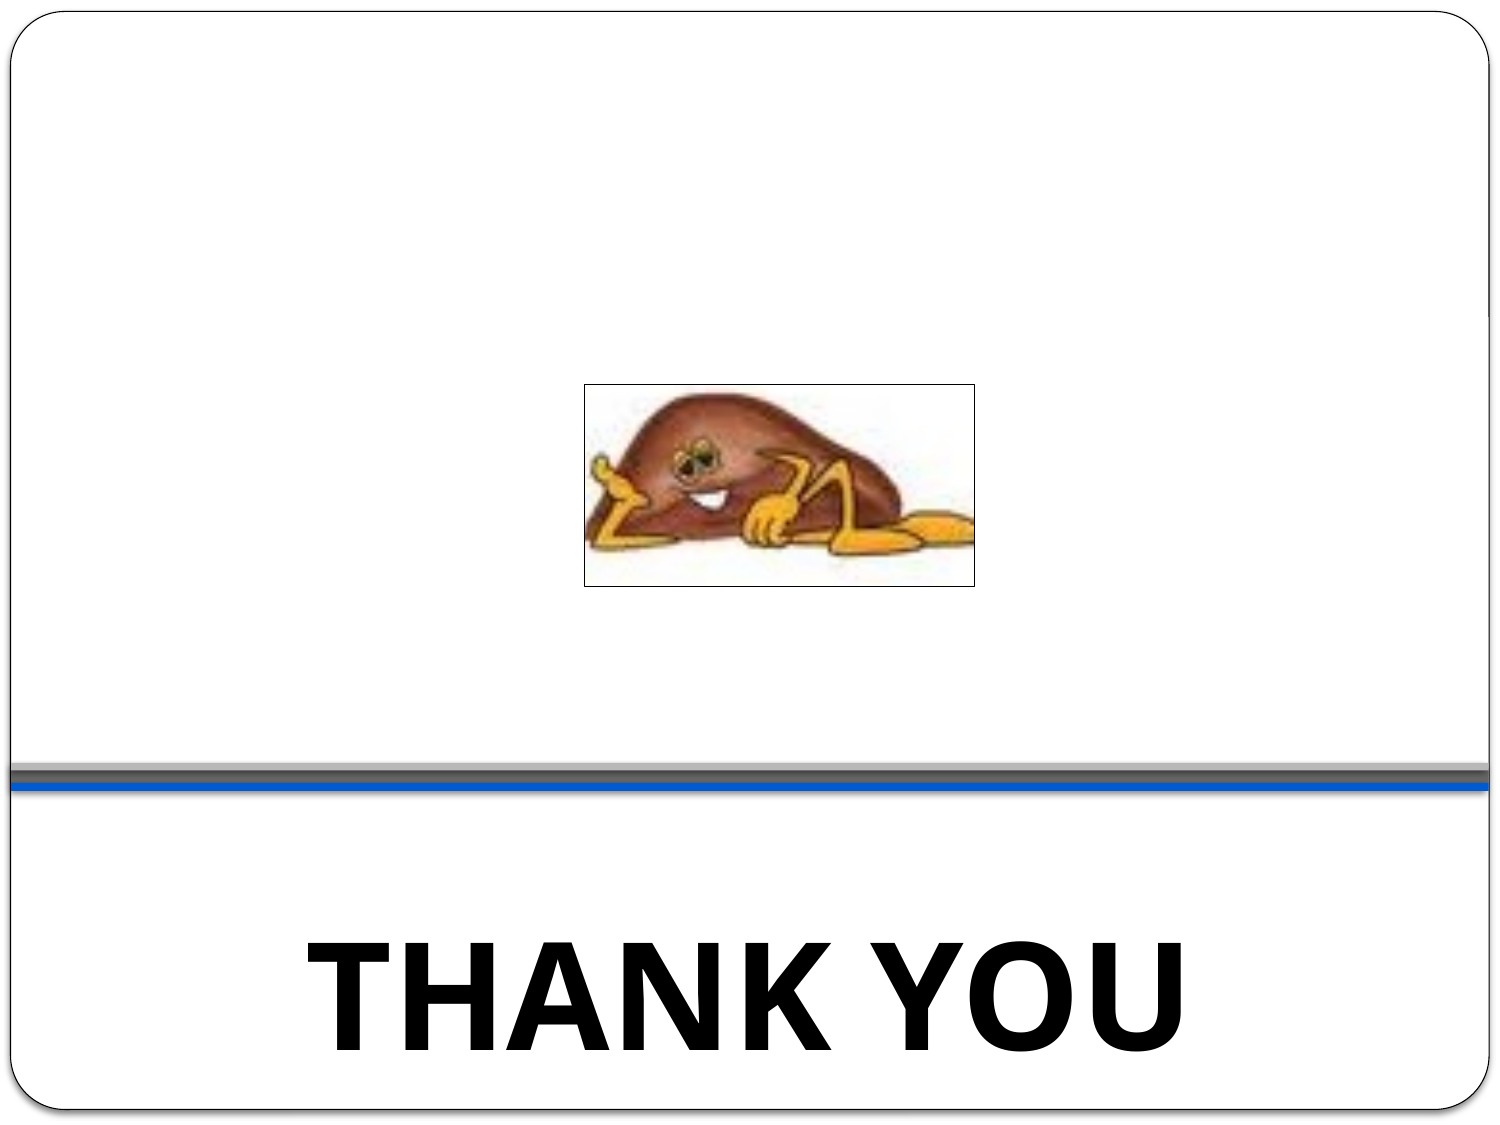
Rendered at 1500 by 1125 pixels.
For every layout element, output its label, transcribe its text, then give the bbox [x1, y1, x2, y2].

picture [584, 385, 975, 587]
list THANK YOU [150, 893, 1350, 1006]
